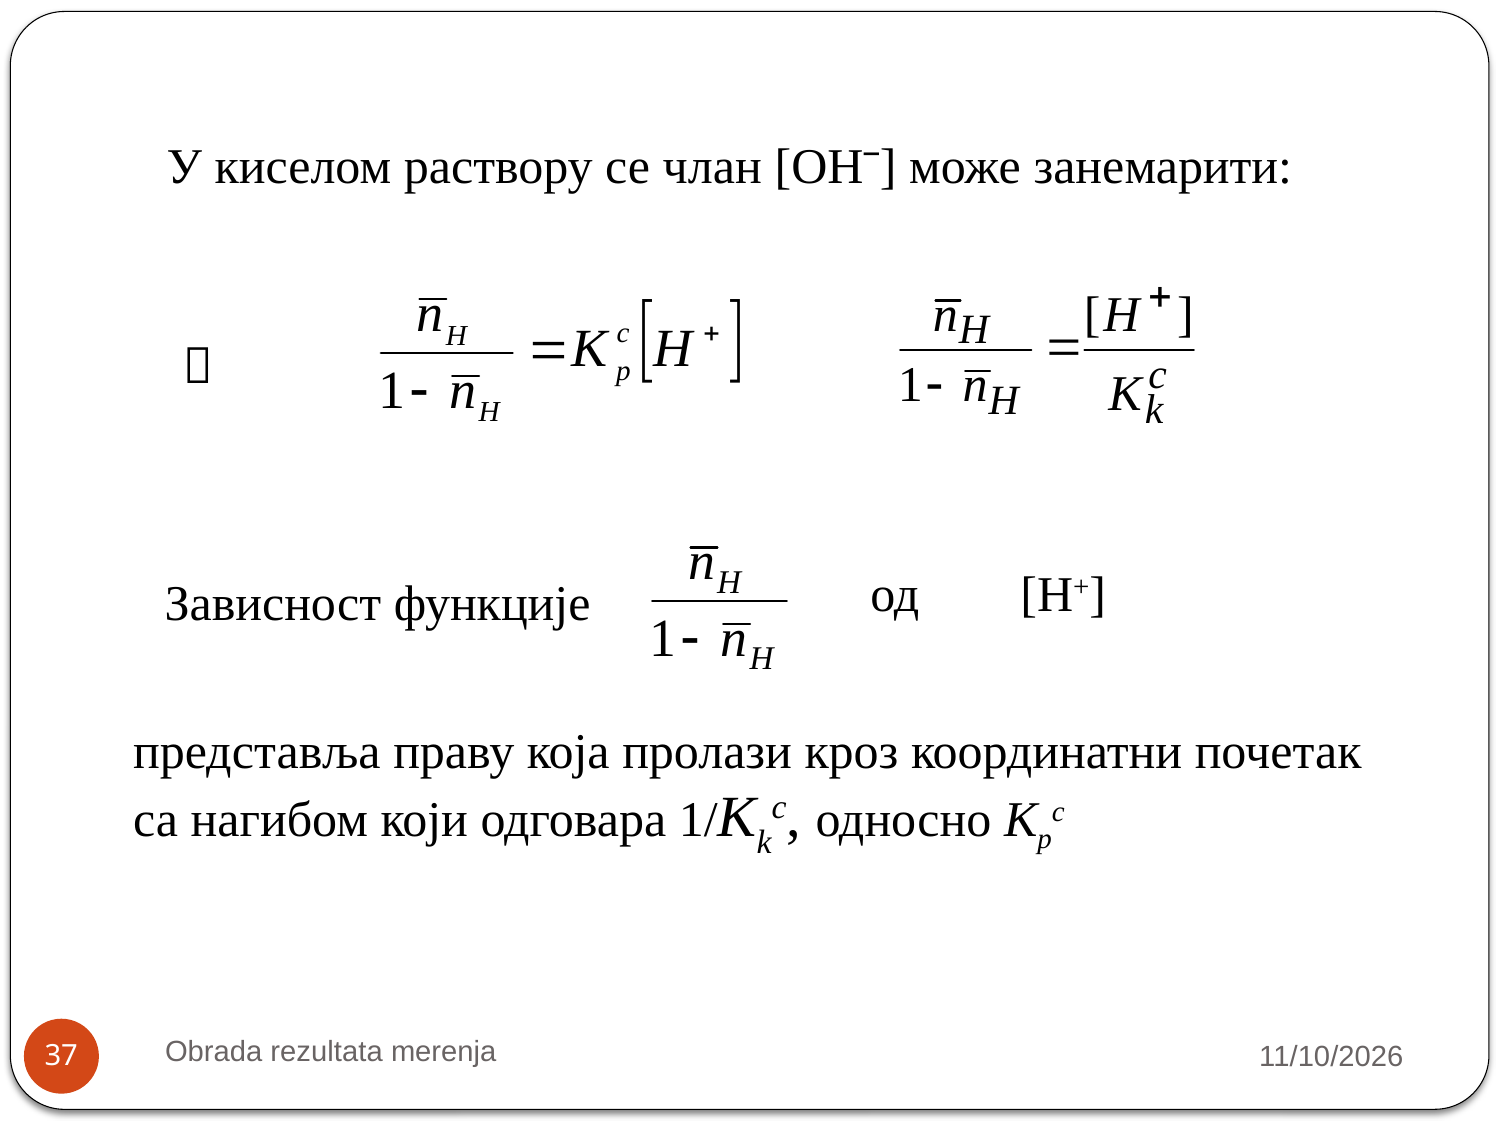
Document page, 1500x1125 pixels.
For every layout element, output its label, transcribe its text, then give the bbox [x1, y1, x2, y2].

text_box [643, 526, 797, 681]
text_box Зависност функције [149, 562, 611, 638]
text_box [891, 266, 1205, 434]
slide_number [1012, 1015, 1419, 1094]
text_box представља праву која пролази кроз координатни почетак са нагибом који одговара 1/Kkc, односно Kpc [118, 710, 1390, 868]
footer Obrada rezultata merenja [150, 1012, 800, 1088]
text_box  [168, 326, 228, 401]
text_box од [H+] [855, 553, 1122, 629]
text_box У киселом раствору се члан [OHˉ] може занемарити: [151, 125, 1320, 201]
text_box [371, 278, 747, 433]
slide_number 37 [23, 1018, 99, 1094]
